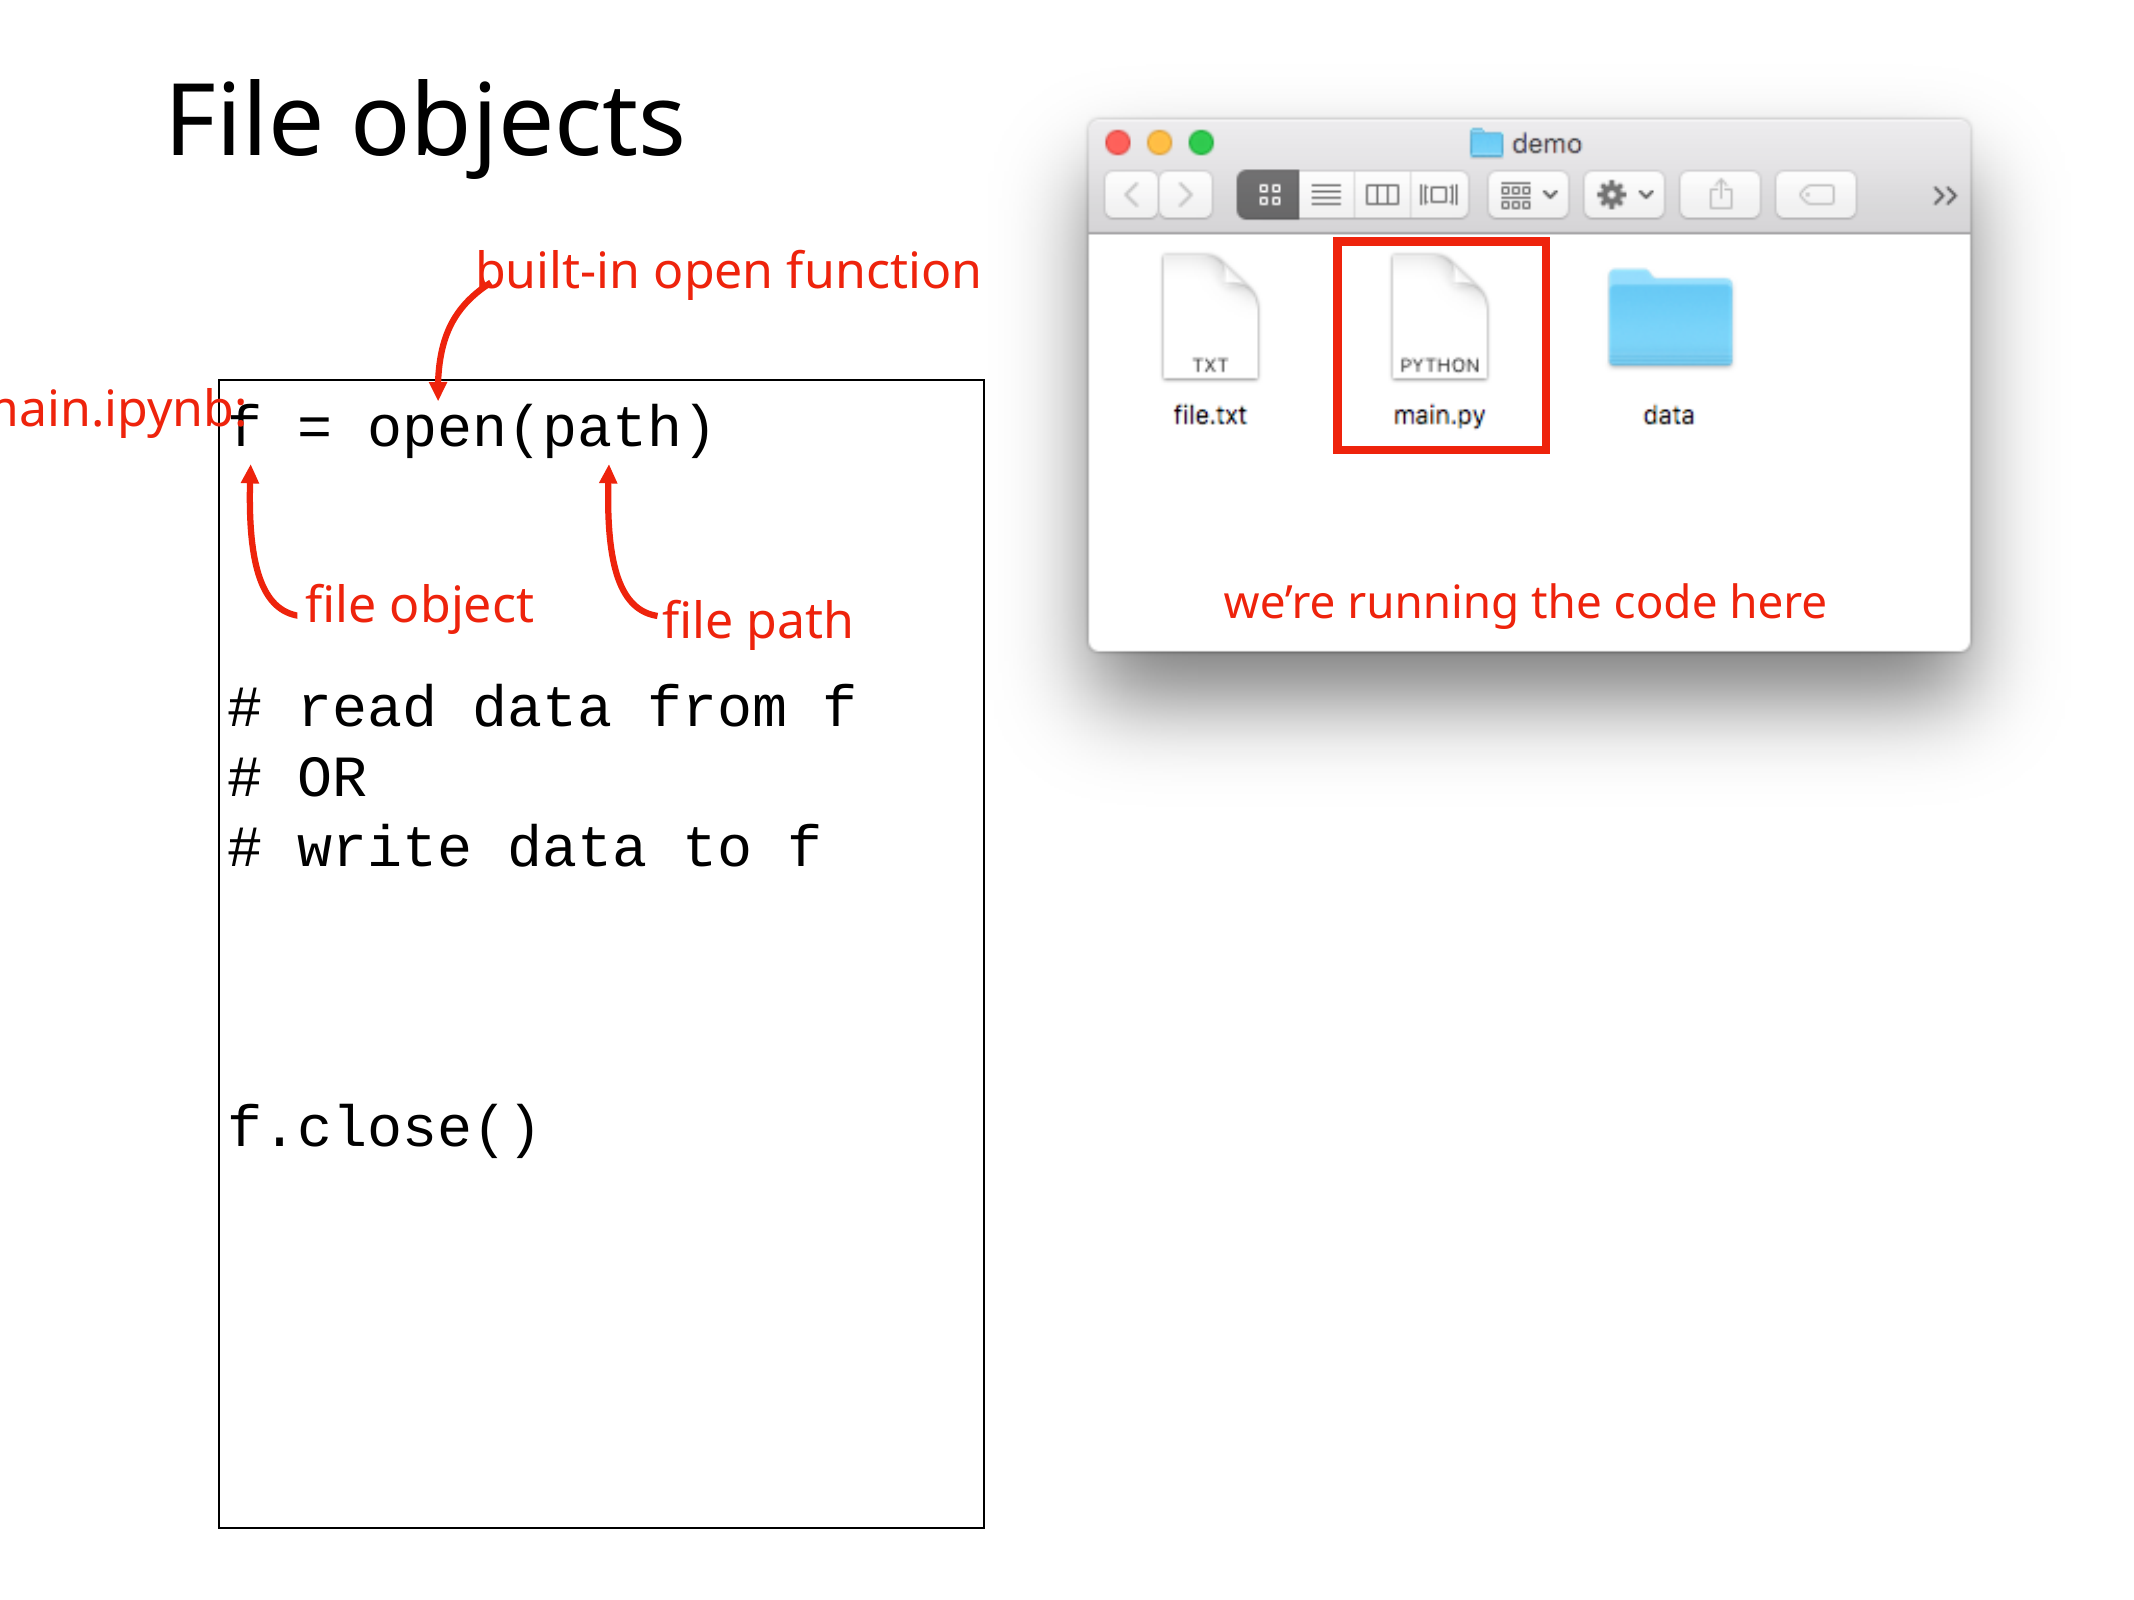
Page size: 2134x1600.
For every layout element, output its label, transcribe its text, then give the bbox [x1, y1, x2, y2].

picture [932, 10, 2119, 839]
text_box [243, 464, 297, 616]
list f = open(path) # read data from f # OR # write data to f f.close() [218, 379, 985, 1529]
text_box main.ipynb: [0, 367, 257, 445]
title File objects [155, 41, 932, 191]
text_box file object [297, 563, 543, 641]
text_box file path [654, 580, 863, 657]
text_box built-in open function [466, 230, 932, 308]
text_box [602, 464, 654, 616]
text_box [431, 303, 480, 401]
